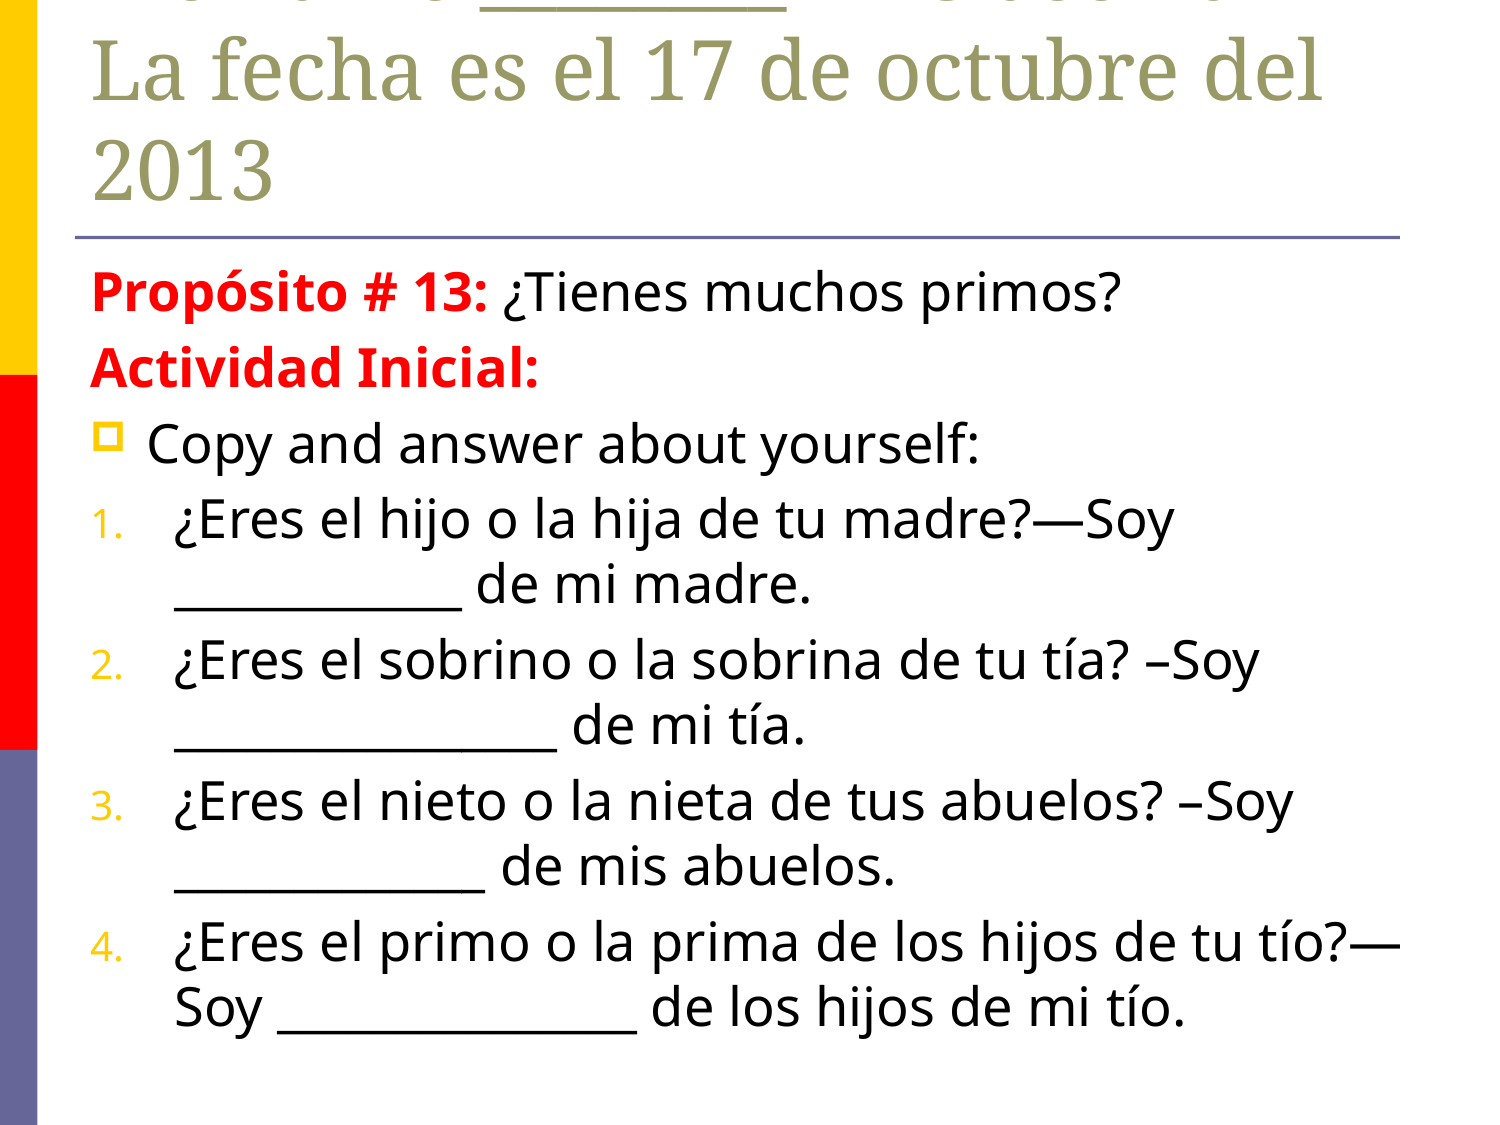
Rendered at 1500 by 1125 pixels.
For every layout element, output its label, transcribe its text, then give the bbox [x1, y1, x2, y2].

list Propósito # 13: ¿Tienes muchos primos? Actividad Inicial: Copy and answer about yourself: ¿Eres el hijo o la hija de tu madre?—Soy ____________ de mi madre. ¿Eres el sobrino o la sobrina de tu tía? –Soy ________________ de mi tía. ¿Eres el nieto o la nieta de tus abuelos? –Soy _____________ de mis abuelos. ¿Eres el primo o la prima de los hijos de tu tío?—Soy _______________ de los hijos de mi tío. [75, 249, 1425, 1075]
title Me llamo ________ Clase 702 La fecha es el 17 de octubre del 2013 [75, 37, 1425, 225]
